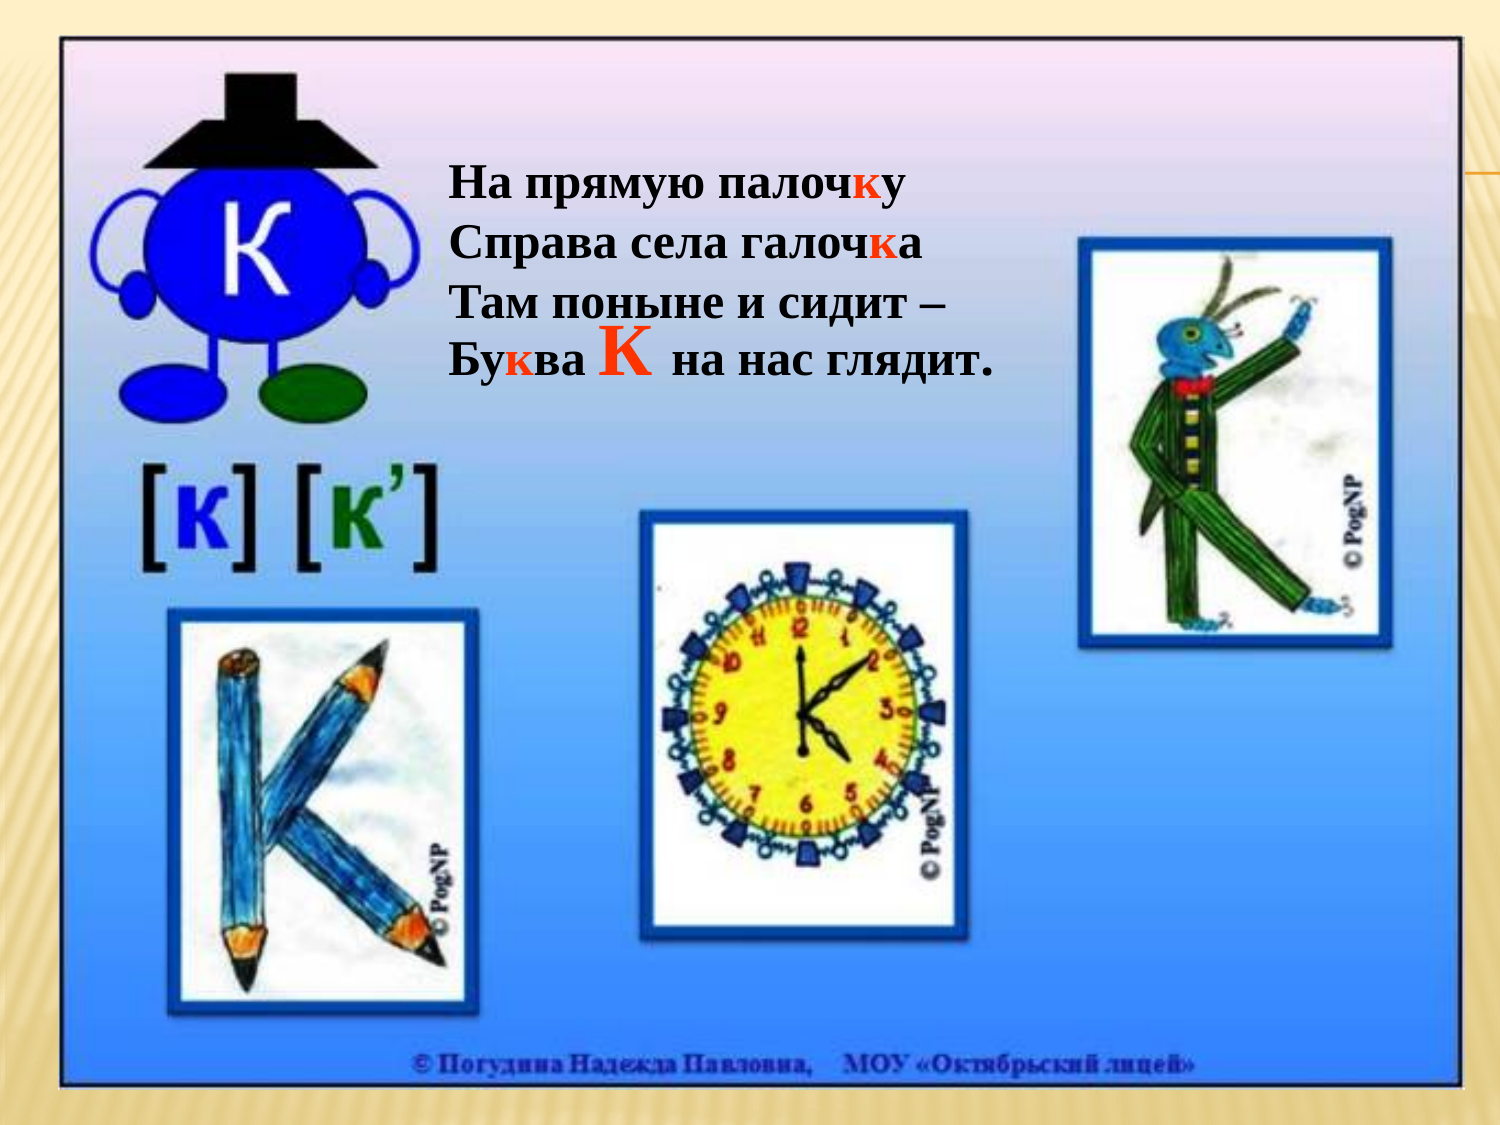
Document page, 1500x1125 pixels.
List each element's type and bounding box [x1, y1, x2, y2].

list [58, 34, 1466, 1091]
